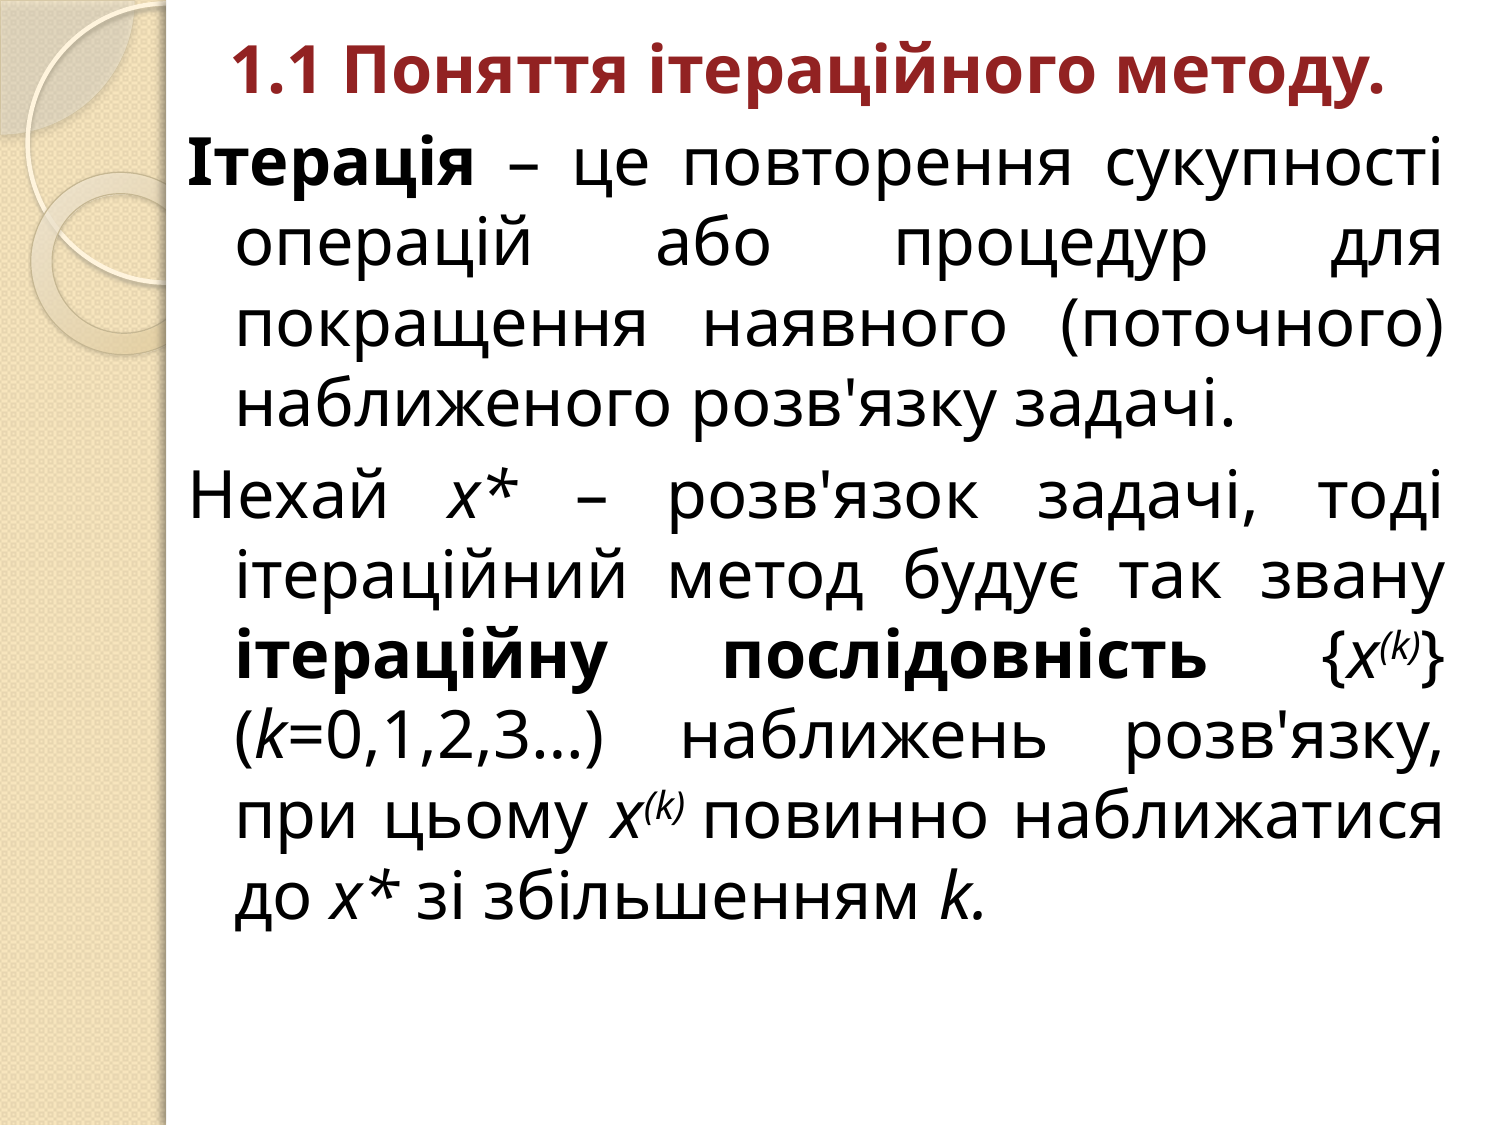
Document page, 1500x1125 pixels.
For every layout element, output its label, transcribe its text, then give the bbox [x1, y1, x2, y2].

list 1.1 Поняття ітераційного методу. Ітерація – це повторення сукупності операцій або процедур для покращення наявного (поточного) наближеного розв'язку задачі. Нехай x* – розв'язок задачі, тоді ітераційний метод будує так звану ітераційну послідовність {x(k)} (k=0,1,2,3…) наближень розв'язку, при цьому x(k) повинно наближатися до x* зі збільшенням k. [159, 19, 1461, 1045]
